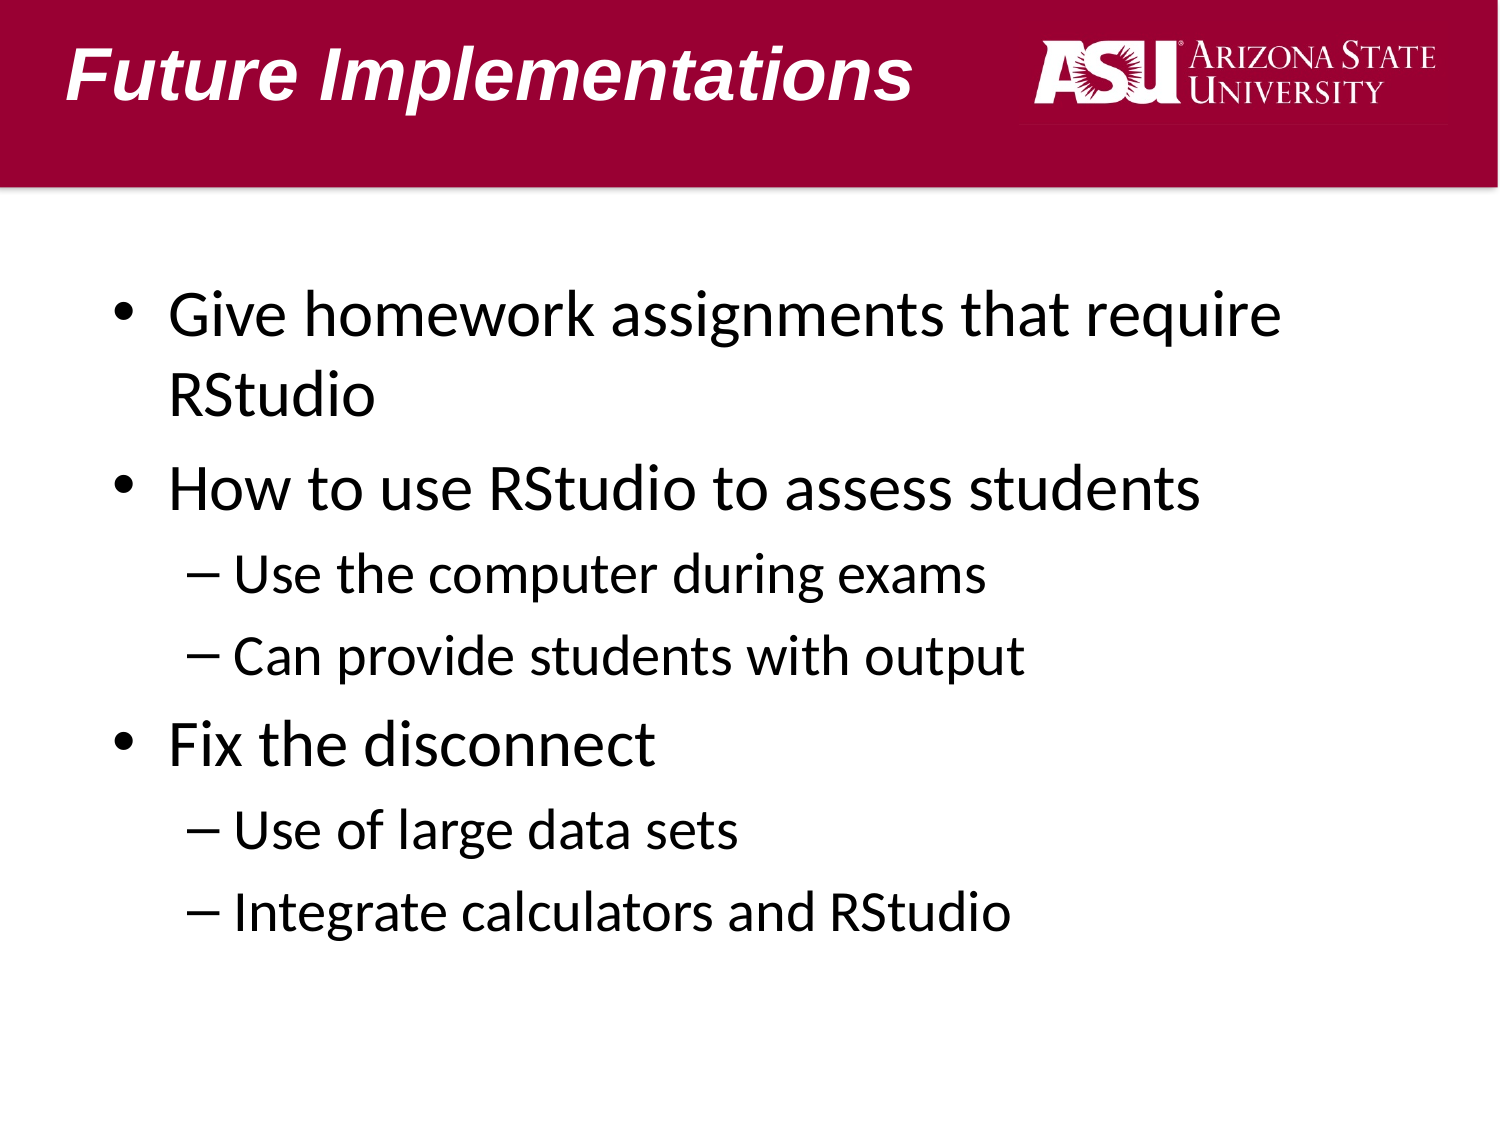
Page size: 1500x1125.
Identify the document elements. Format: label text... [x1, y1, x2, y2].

picture [1018, 21, 1448, 126]
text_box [0, 0, 1498, 188]
list Give homework assignments that require RStudio How to use RStudio to assess students Use the computer during exams Can provide students with output Fix the disconnect Use of large data sets Integrate calculators and RStudio [97, 262, 1448, 1005]
